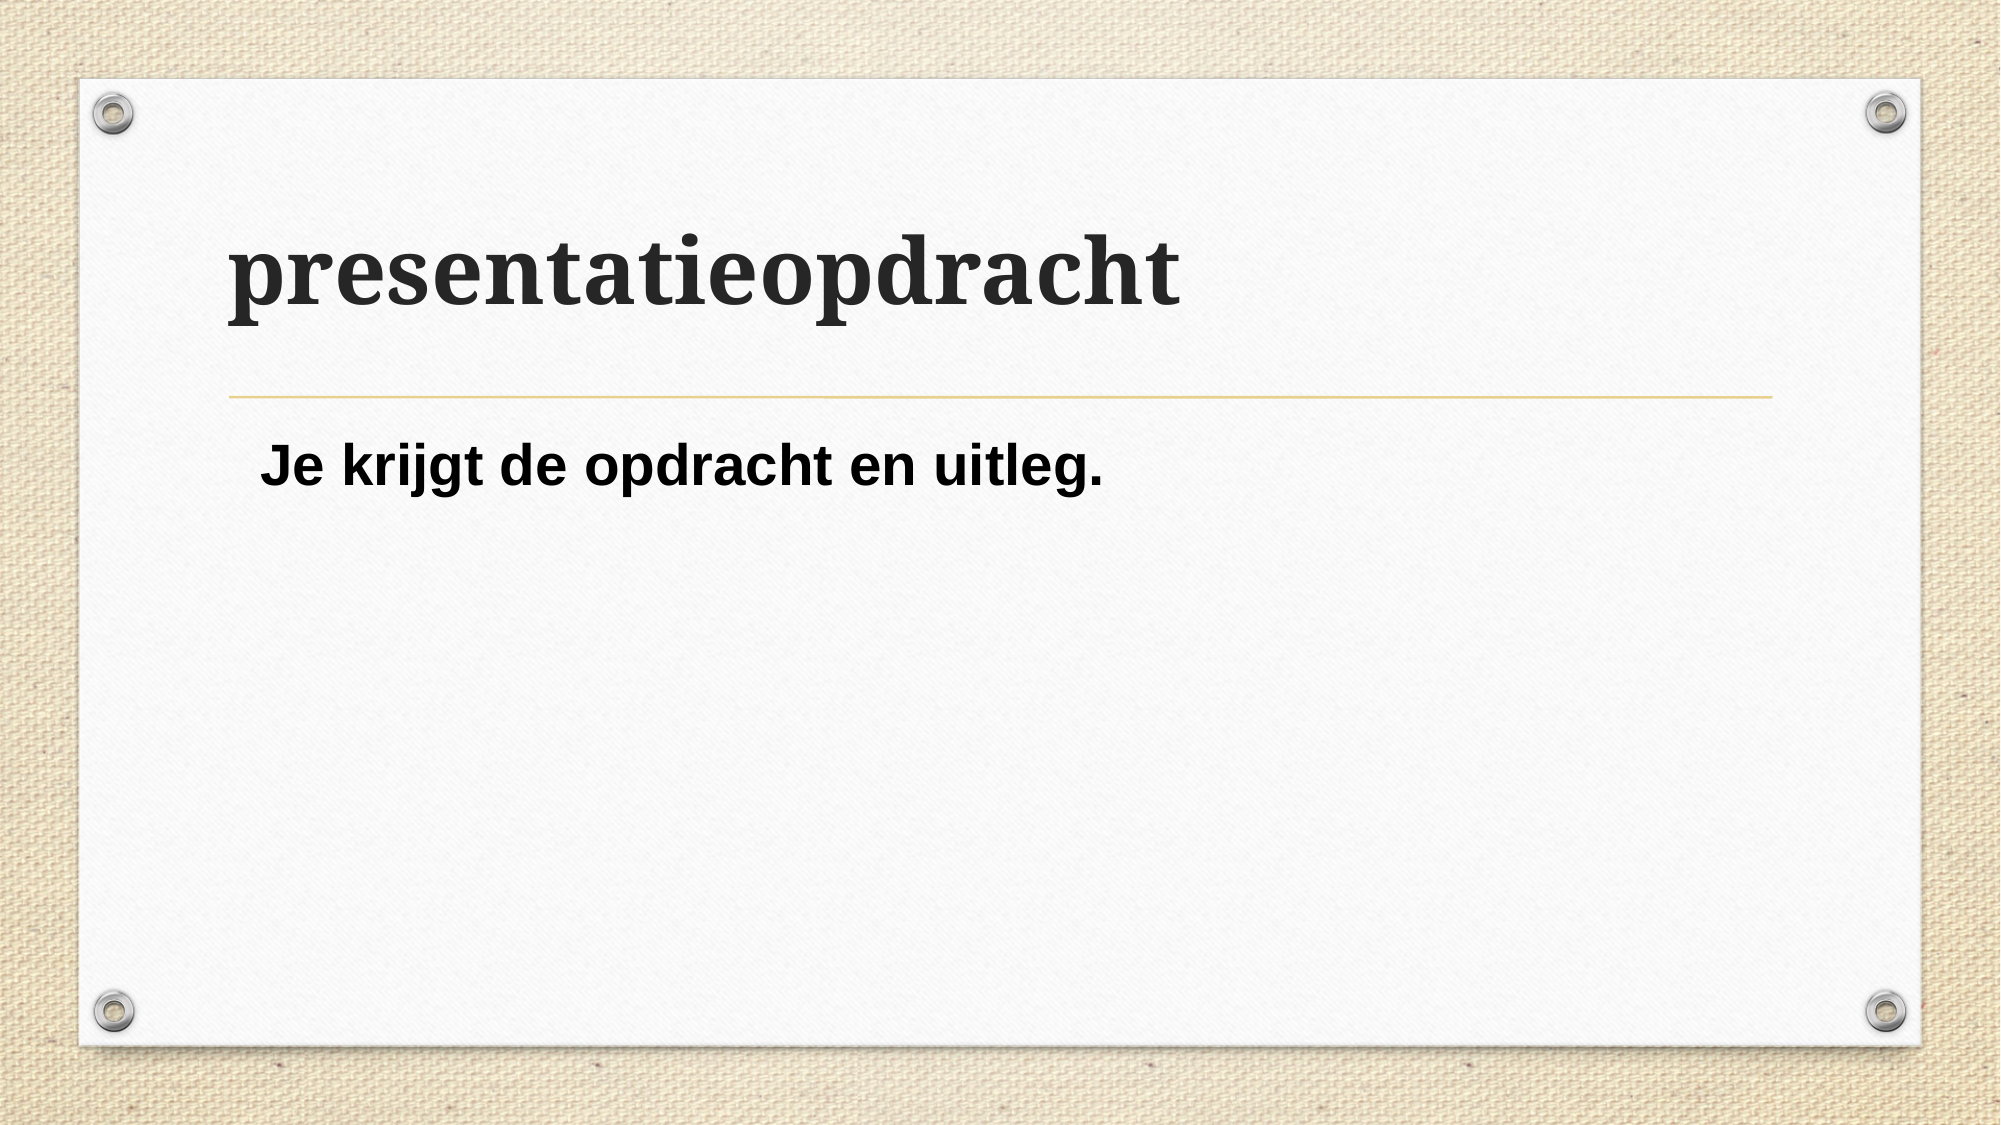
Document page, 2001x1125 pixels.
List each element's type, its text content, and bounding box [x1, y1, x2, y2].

title presentatieopdracht [212, 161, 1788, 375]
picture [0, 0, 2001, 1125]
list Je krijgt de opdracht en uitleg. [212, 419, 1788, 965]
